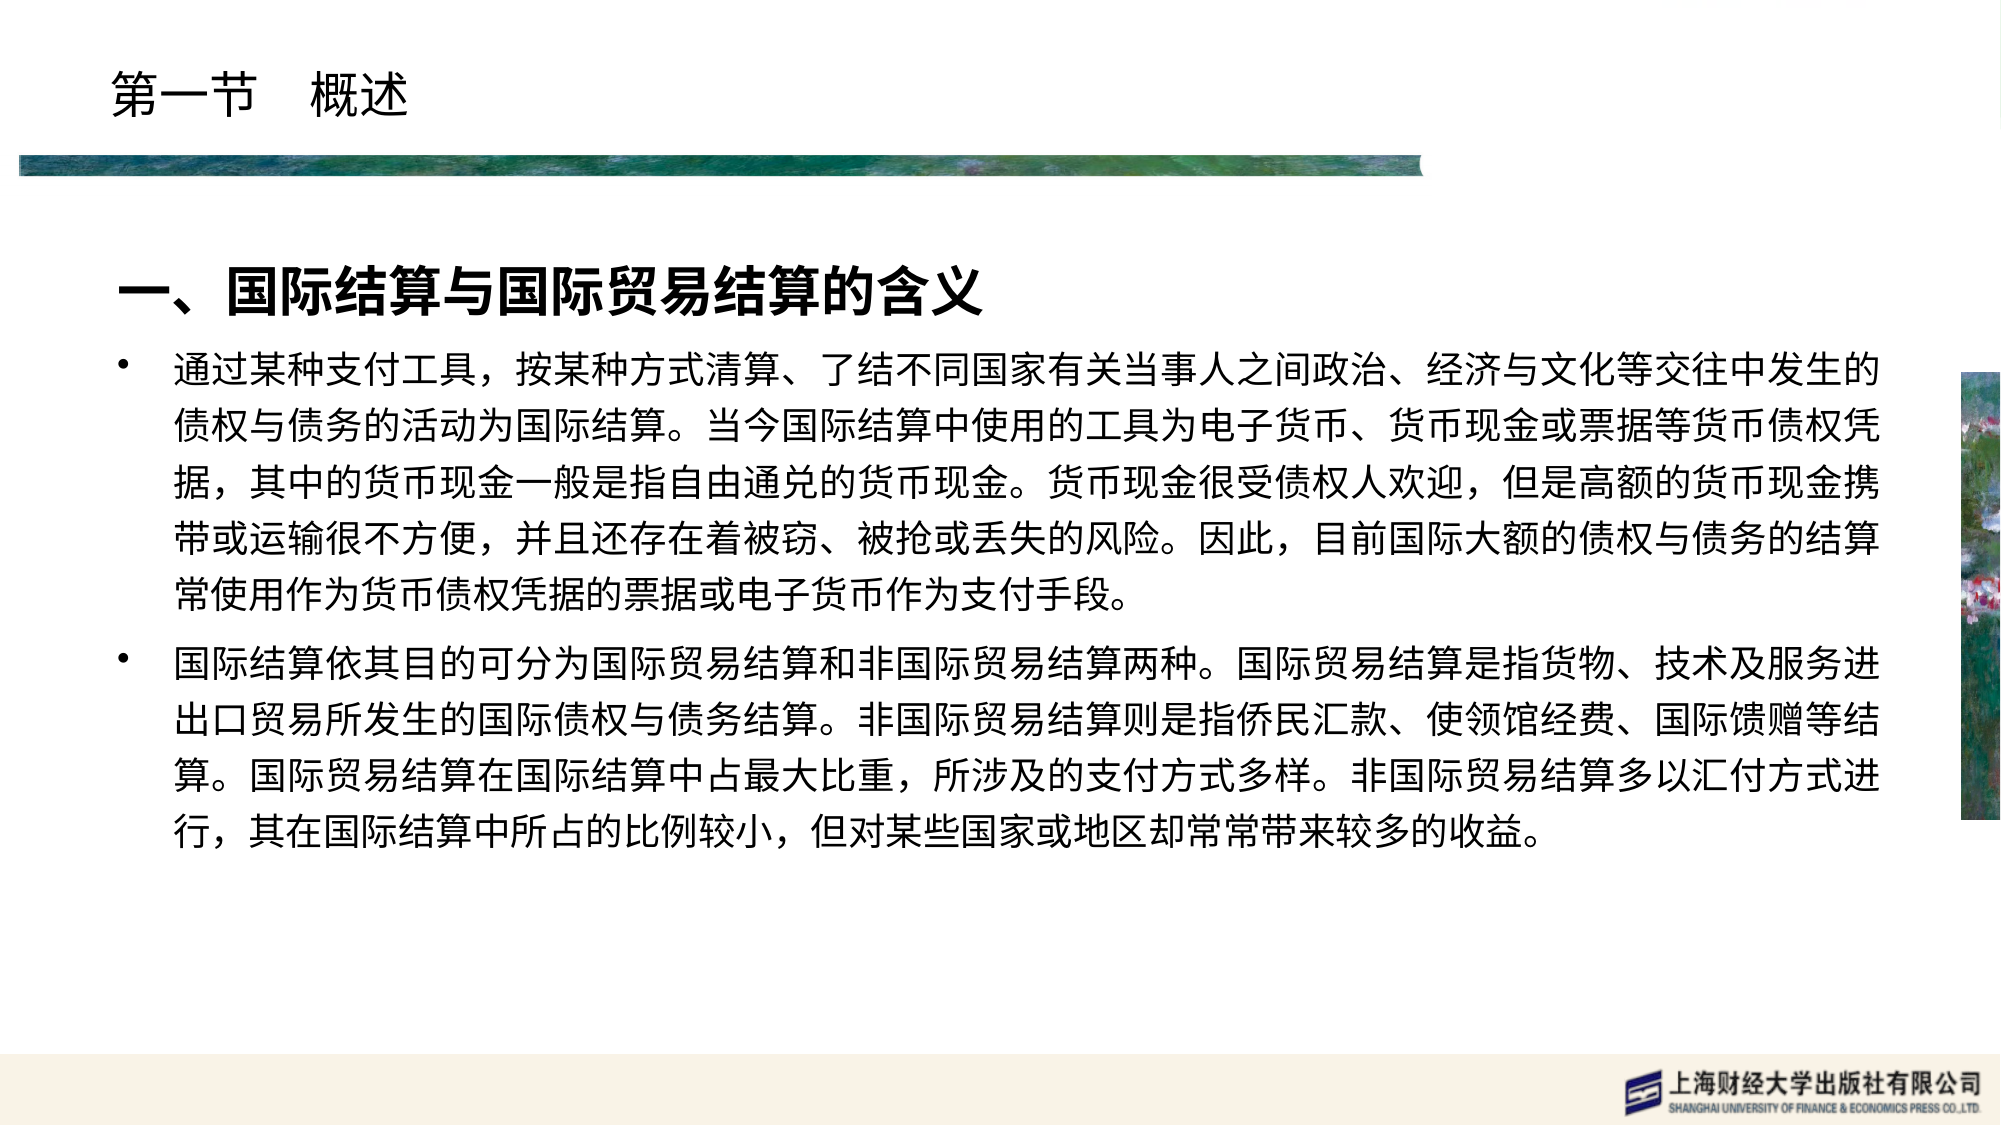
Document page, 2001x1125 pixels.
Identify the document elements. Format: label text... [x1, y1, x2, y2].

picture [0, 0, 2001, 1125]
list 一、国际结算与国际贸易结算的含义 通过某种支付工具，按某种方式清算、了结不同国家有关当事人之间政治、经济与文化等交往中发生的债权与债务的活动为国际结算。当今国际结算中使用的工具为电子货币、货币现金或票据等货币债权凭据，其中的货币现金一般是指自由通兑的货币现金。货币现金很受债权人欢迎，但是高额的货币现金携带或运输很不方便，并且还存在着被窃、被抢或丢失的风险。因此，目前国际大额的债权与债务的结算常使用作为货币债权凭据的票据或电子货币作为支付手段。 国际结算依其目的可分为国际贸易结算和非国际贸易结算两种。国际贸易结算是指货物、技术及服务进出口贸易所发生的国际债权与债务结算。非国际贸易结算则是指侨民汇款、使领馆经费、国际馈赠等结算。国际贸易结算在国际结算中占最大比重，所涉及的支付方式多样。非国际贸易结算多以汇付方式进行，其在国际结算中所占的比例较小，但对某些国家或地区却常常带来较多的收益。 [102, 233, 1898, 1032]
title 第一节 概述 [94, 42, 1451, 146]
